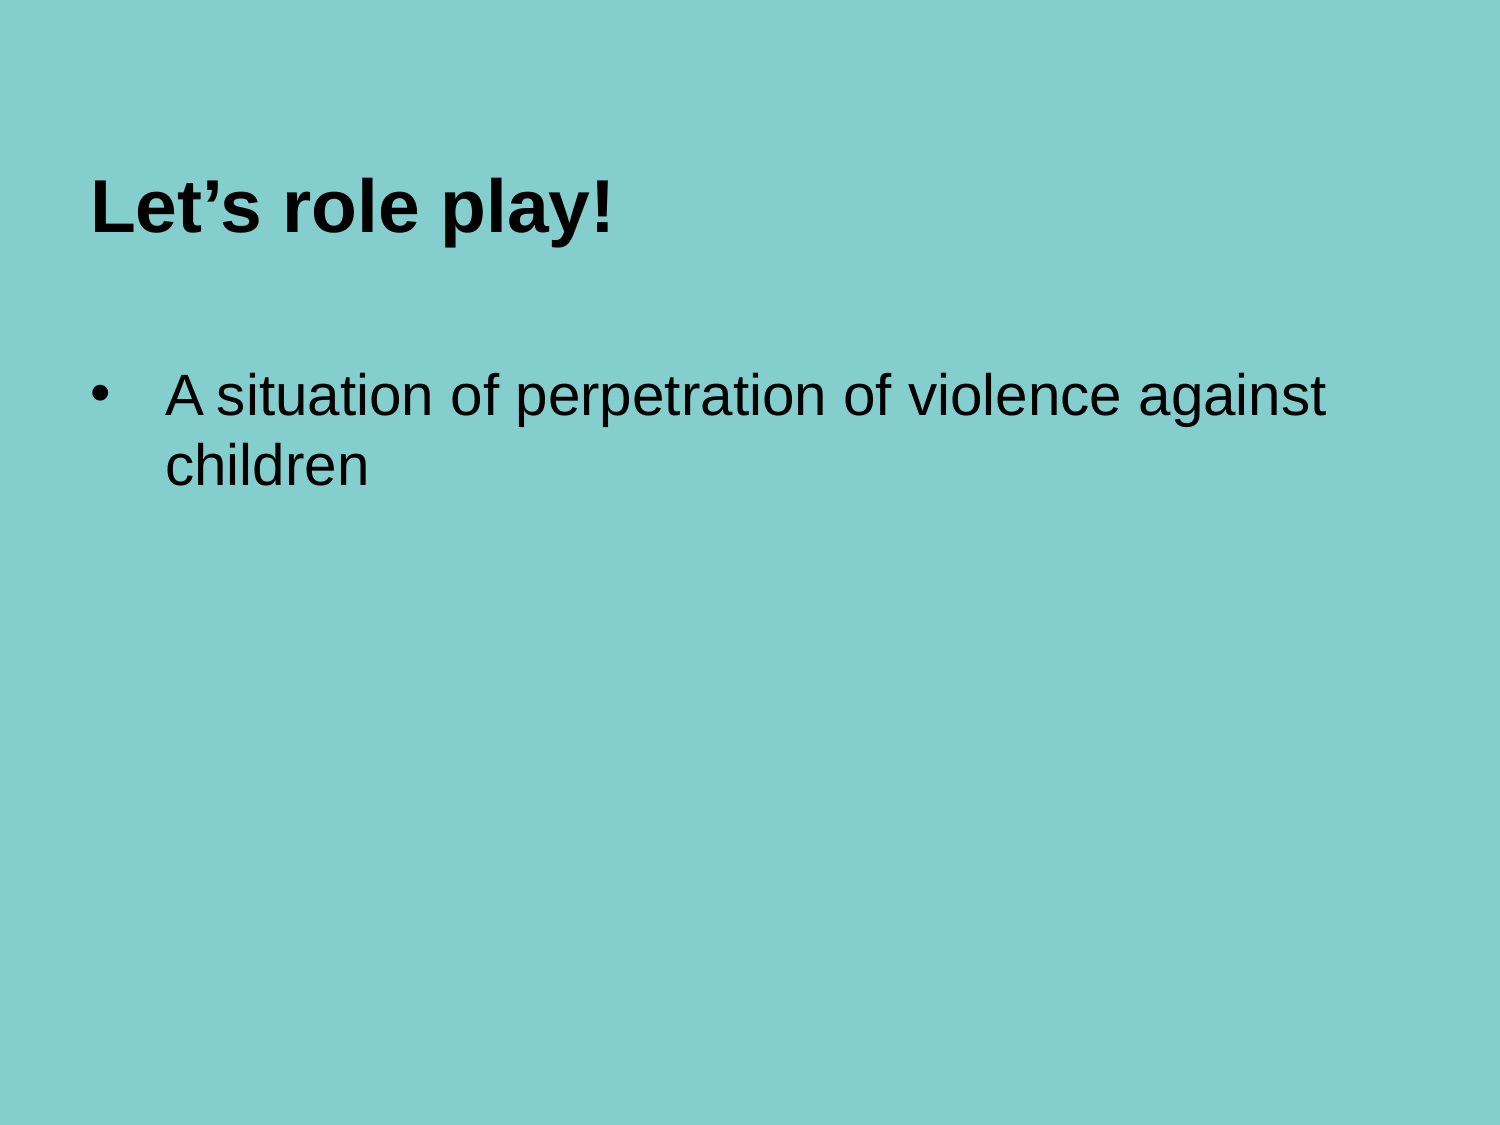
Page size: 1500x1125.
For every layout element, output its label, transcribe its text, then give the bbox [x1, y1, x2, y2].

list A situation of perpetration of violence against children [75, 350, 1438, 913]
title Let’s role play! [75, 149, 1438, 350]
